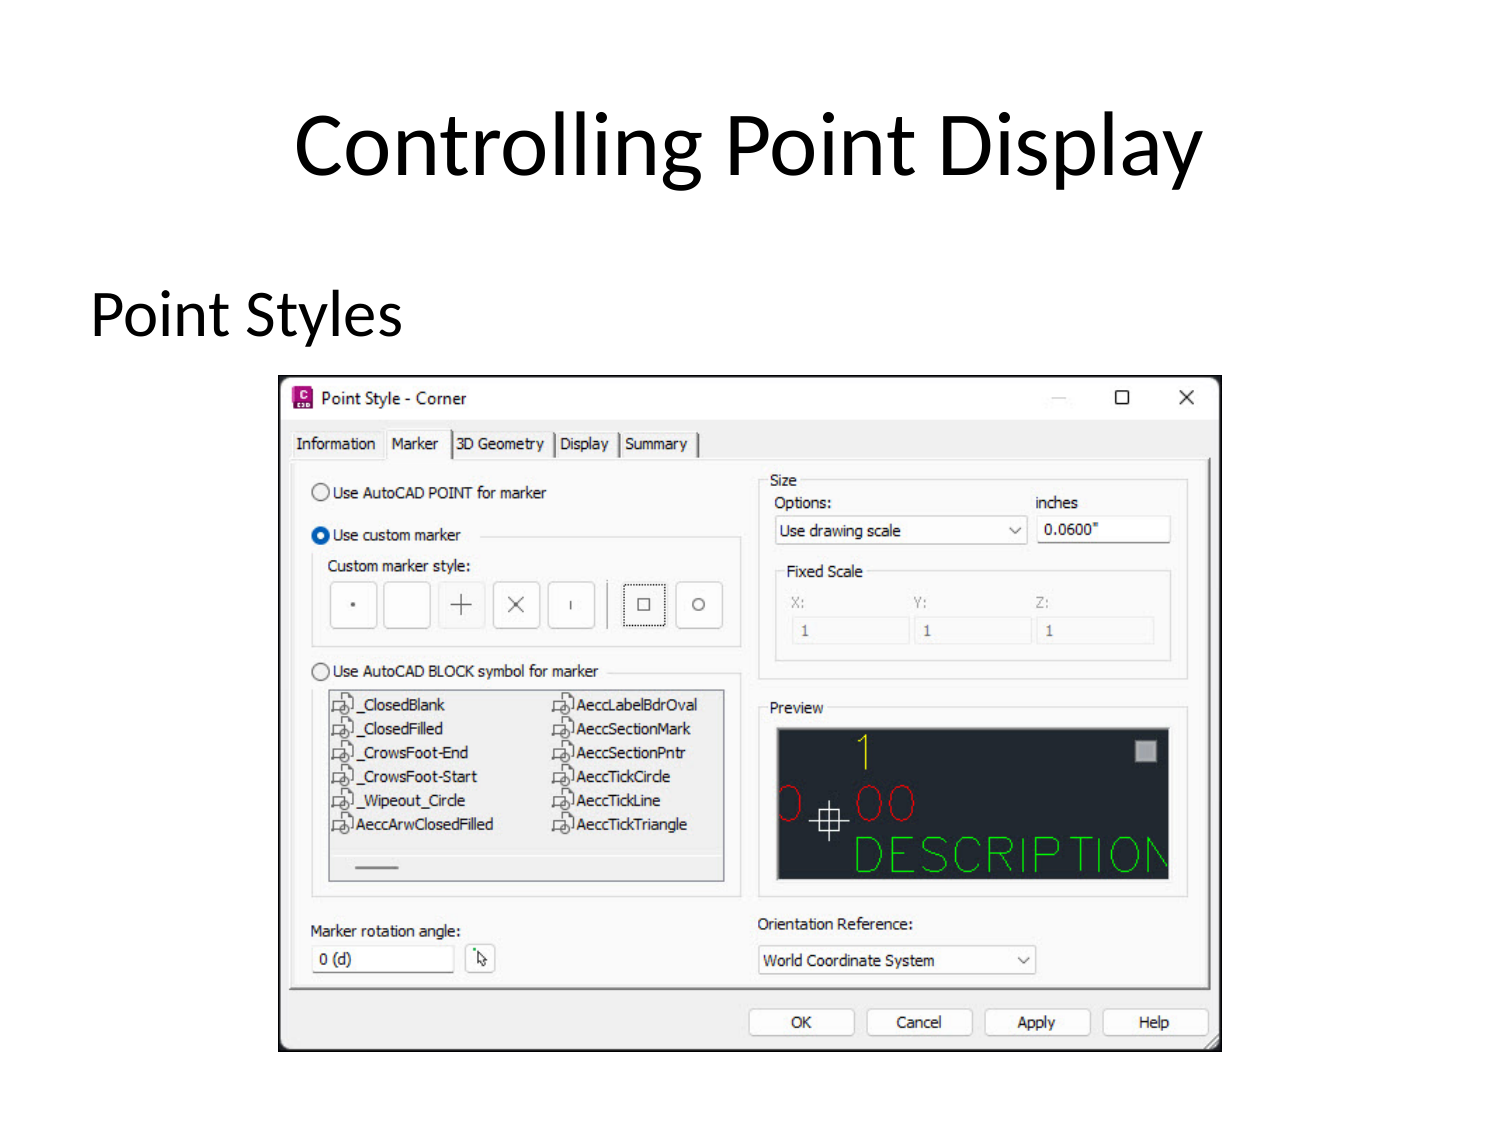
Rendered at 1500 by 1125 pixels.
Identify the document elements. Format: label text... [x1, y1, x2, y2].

picture [278, 375, 1222, 1052]
list Point Styles [75, 262, 1425, 1005]
title Controlling Point Display [75, 45, 1425, 233]
